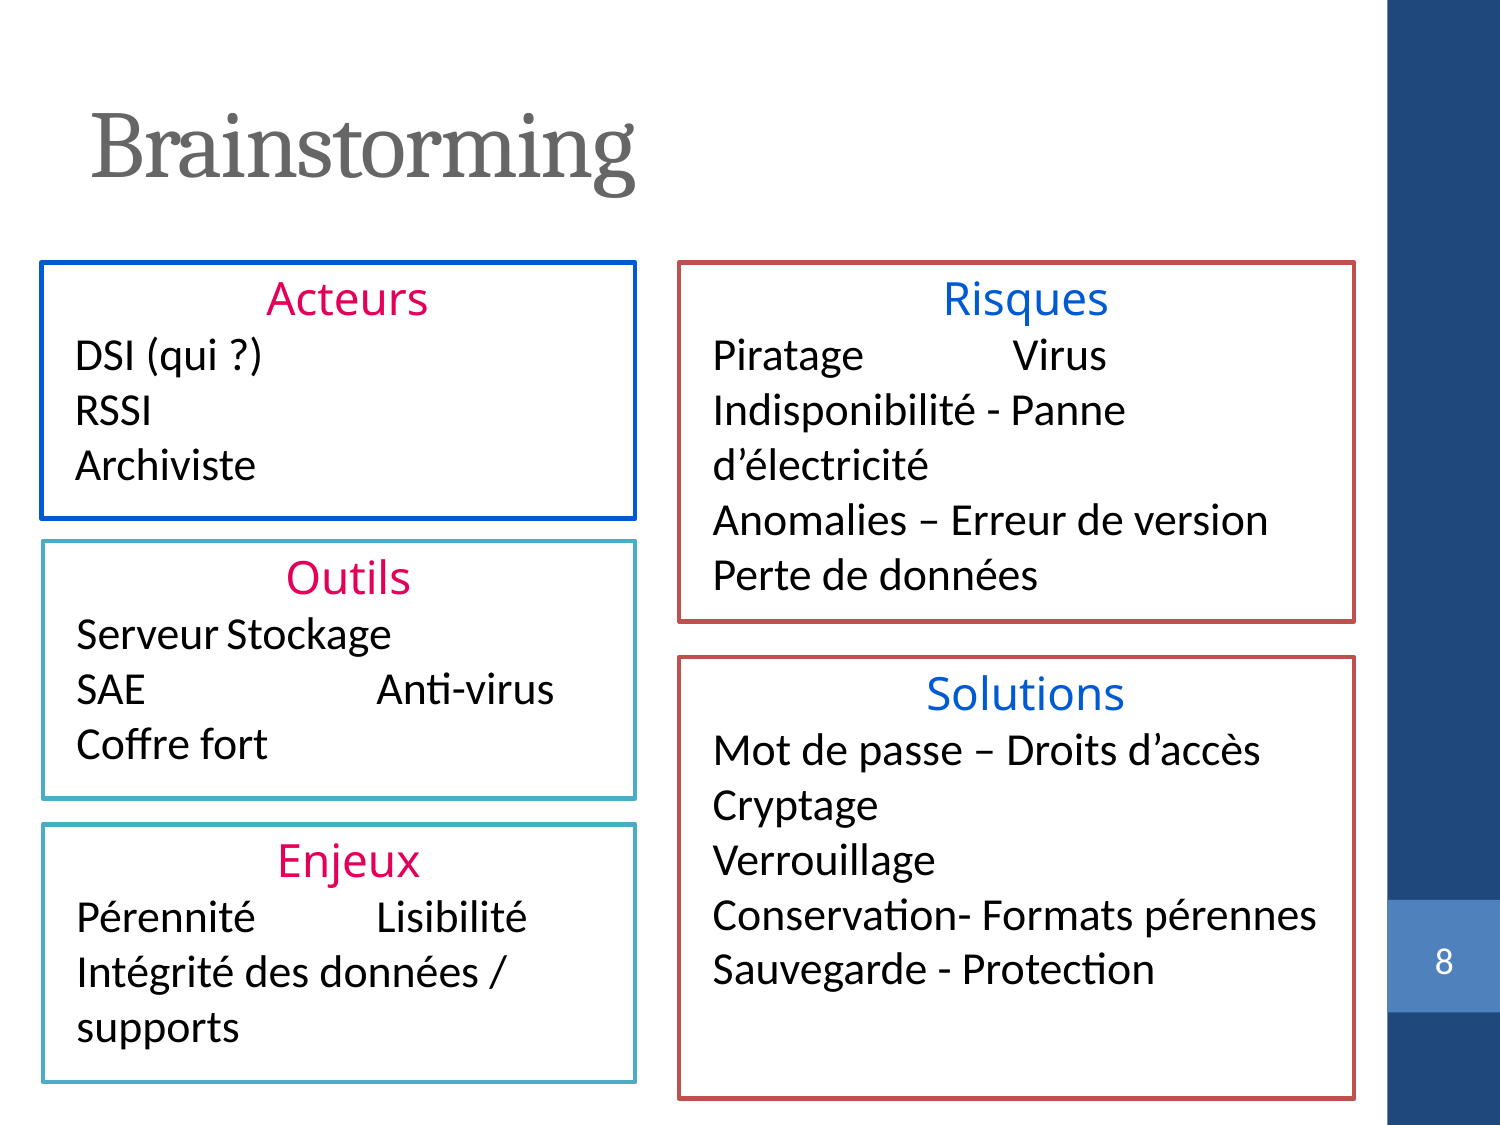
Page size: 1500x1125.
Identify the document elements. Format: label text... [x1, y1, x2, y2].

text_box Acteurs DSI (qui ?) RSSI Archiviste [41, 262, 636, 519]
text_box Outils Serveur Stockage SAE Anti-virus Coffre fort [42, 541, 636, 799]
text_box <numéro> [1399, 926, 1490, 992]
text_box Enjeux Pérennité Lisibilité Intégrité des données / supports [42, 824, 636, 1083]
text_box Risques Piratage Virus Indisponibilité - Panne d’électricité Anomalies – Erreur de version Perte de données [679, 262, 1355, 622]
text_box Solutions Mot de passe – Droits d’accès Cryptage Verrouillage Conservation- Formats pérennes Sauvegarde - Protection [679, 656, 1355, 1099]
text_box Brainstorming [74, 45, 1325, 233]
